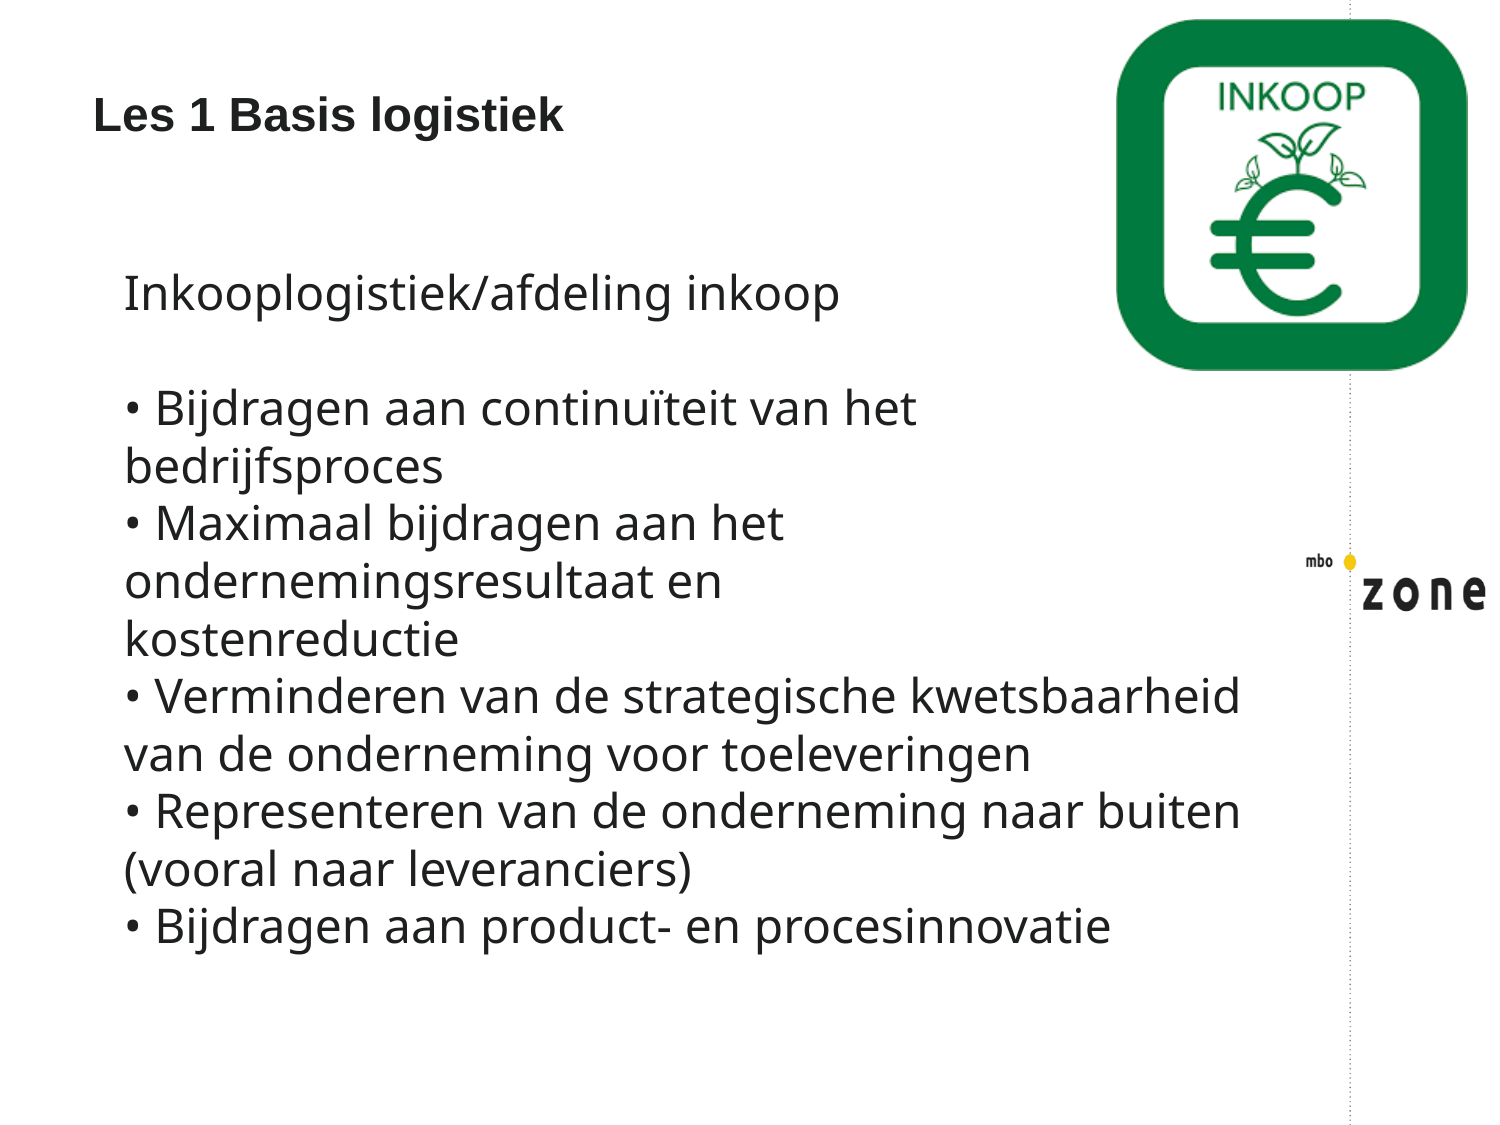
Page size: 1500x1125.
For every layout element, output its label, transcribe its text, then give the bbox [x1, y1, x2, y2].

text_box Les 1 Basis logistiek [92, 89, 1116, 267]
picture [1116, 0, 1500, 1125]
list Inkooplogistiek/afdeling inkoop • Bijdragen aan continuïteit van het bedrijfsproces • Maximaal bijdragen aan het ondernemingsresultaat en kostenreductie • Verminderen van de strategische kwetsbaarheid van de onderneming voor toeleveringen • Representeren van de onderneming naar buiten (vooral naar leveranciers) • Bijdragen aan product- en procesinnovatie [123, 267, 1247, 1005]
